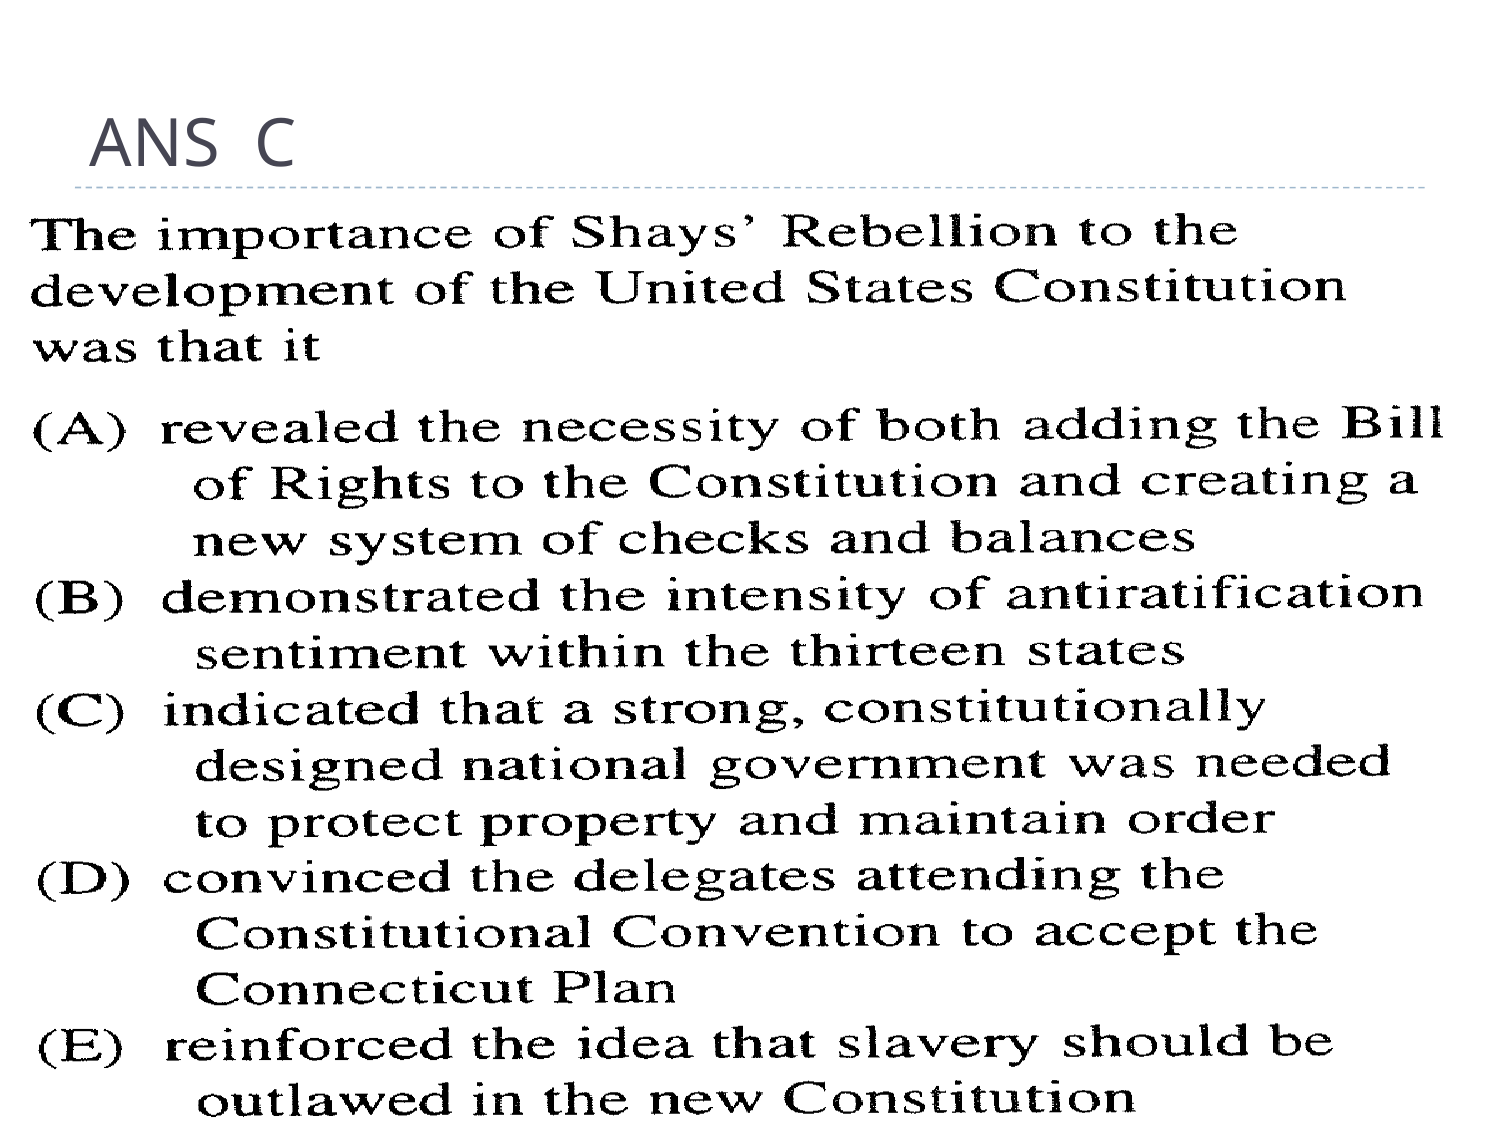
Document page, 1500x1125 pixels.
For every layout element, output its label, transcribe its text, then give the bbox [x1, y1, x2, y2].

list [0, 199, 1500, 1125]
title ANS C [75, 24, 1425, 188]
